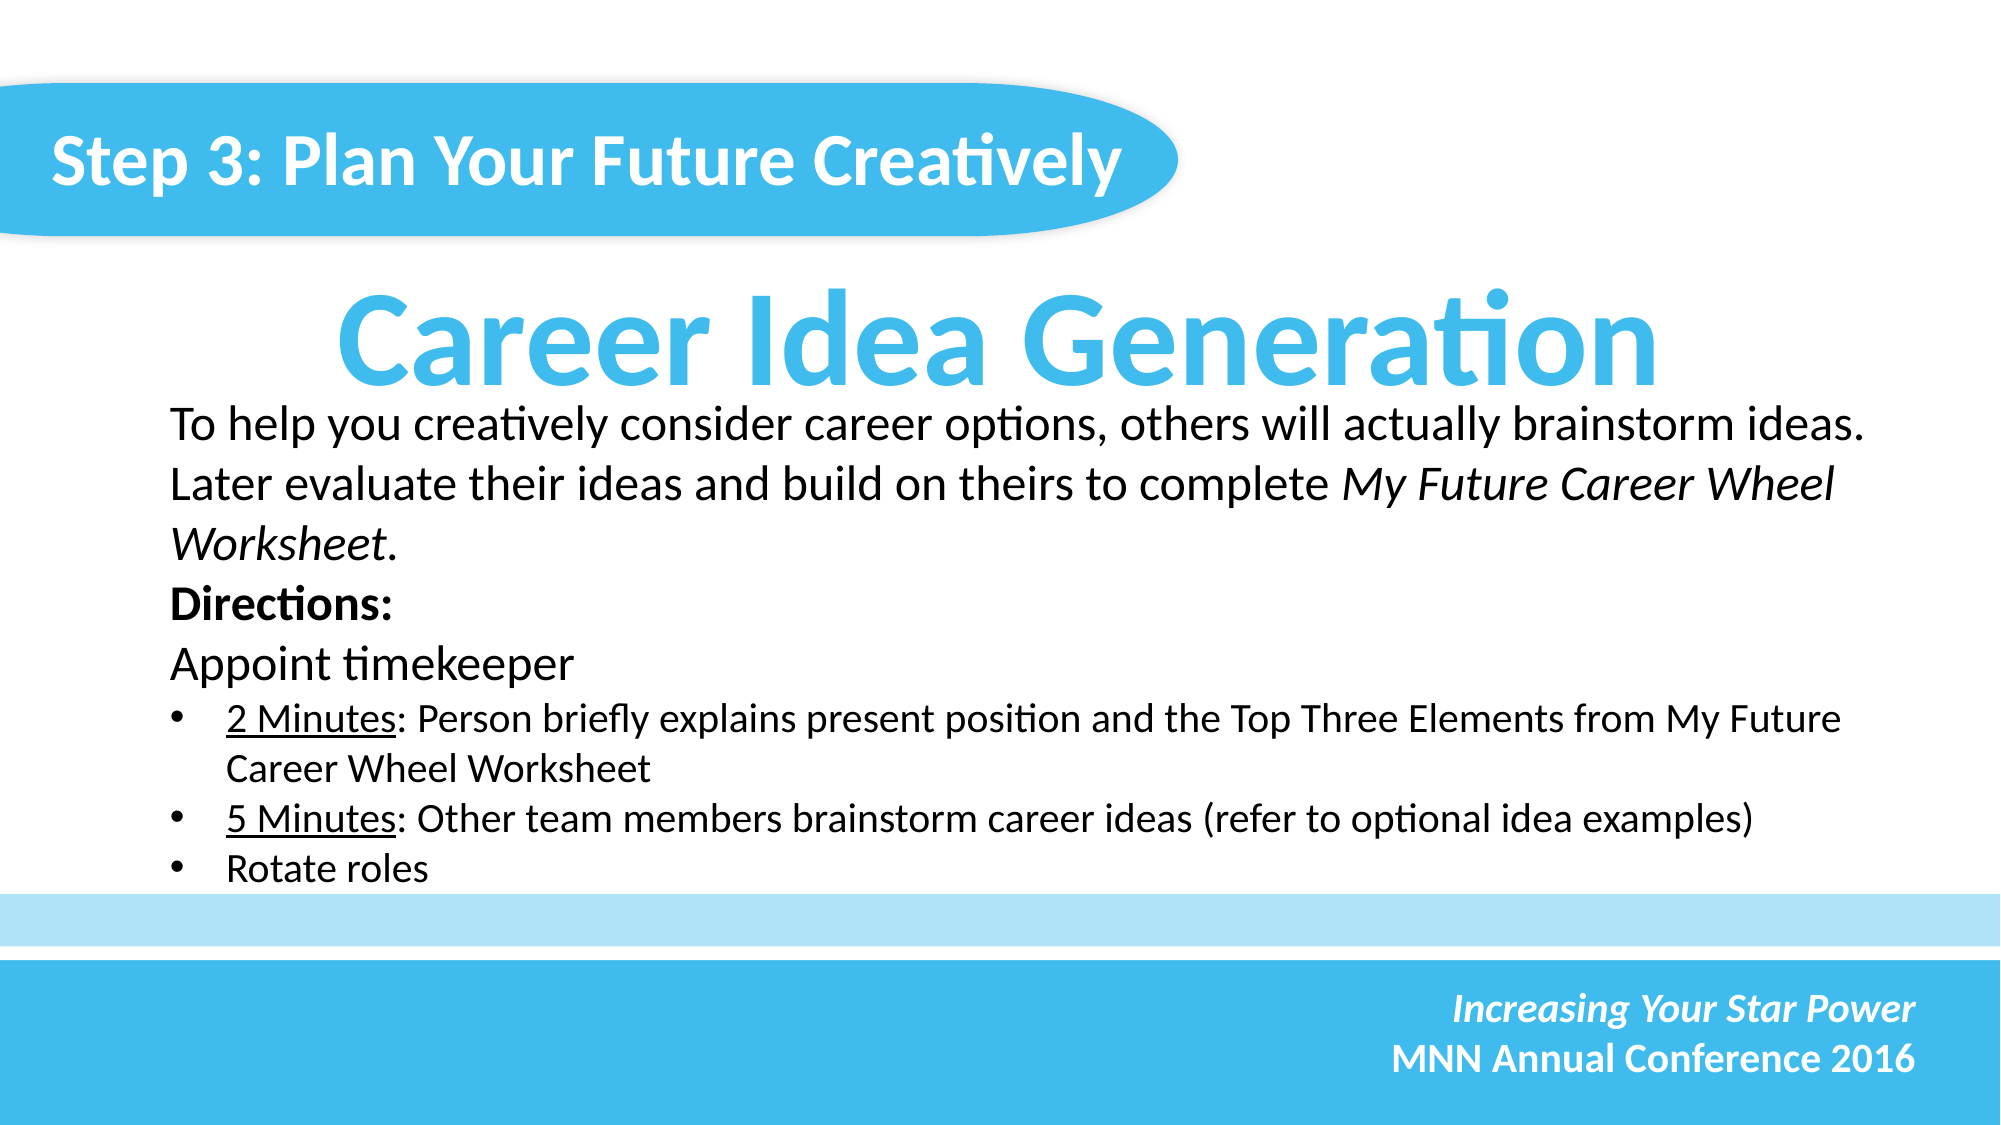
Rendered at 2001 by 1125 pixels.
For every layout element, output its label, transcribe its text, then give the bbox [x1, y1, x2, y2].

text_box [0, 83, 1179, 237]
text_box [783, 972, 1932, 1089]
text_box Career Idea Generation [124, 232, 1876, 421]
text_box To help you creatively consider career options, others will actually brainstorm ideas. Later evaluate their ideas and build on theirs to complete My Future Career Wheel Worksheet. Directions: Appoint timekeeper 2 Minutes: Person briefly explains present position and the Top Three Elements from My Future Career Wheel Worksheet 5 Minutes: Other team members brainstorm career ideas (refer to optional idea examples) Rotate roles [154, 383, 1932, 894]
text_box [0, 894, 2000, 972]
text_box [0, 972, 2000, 1125]
